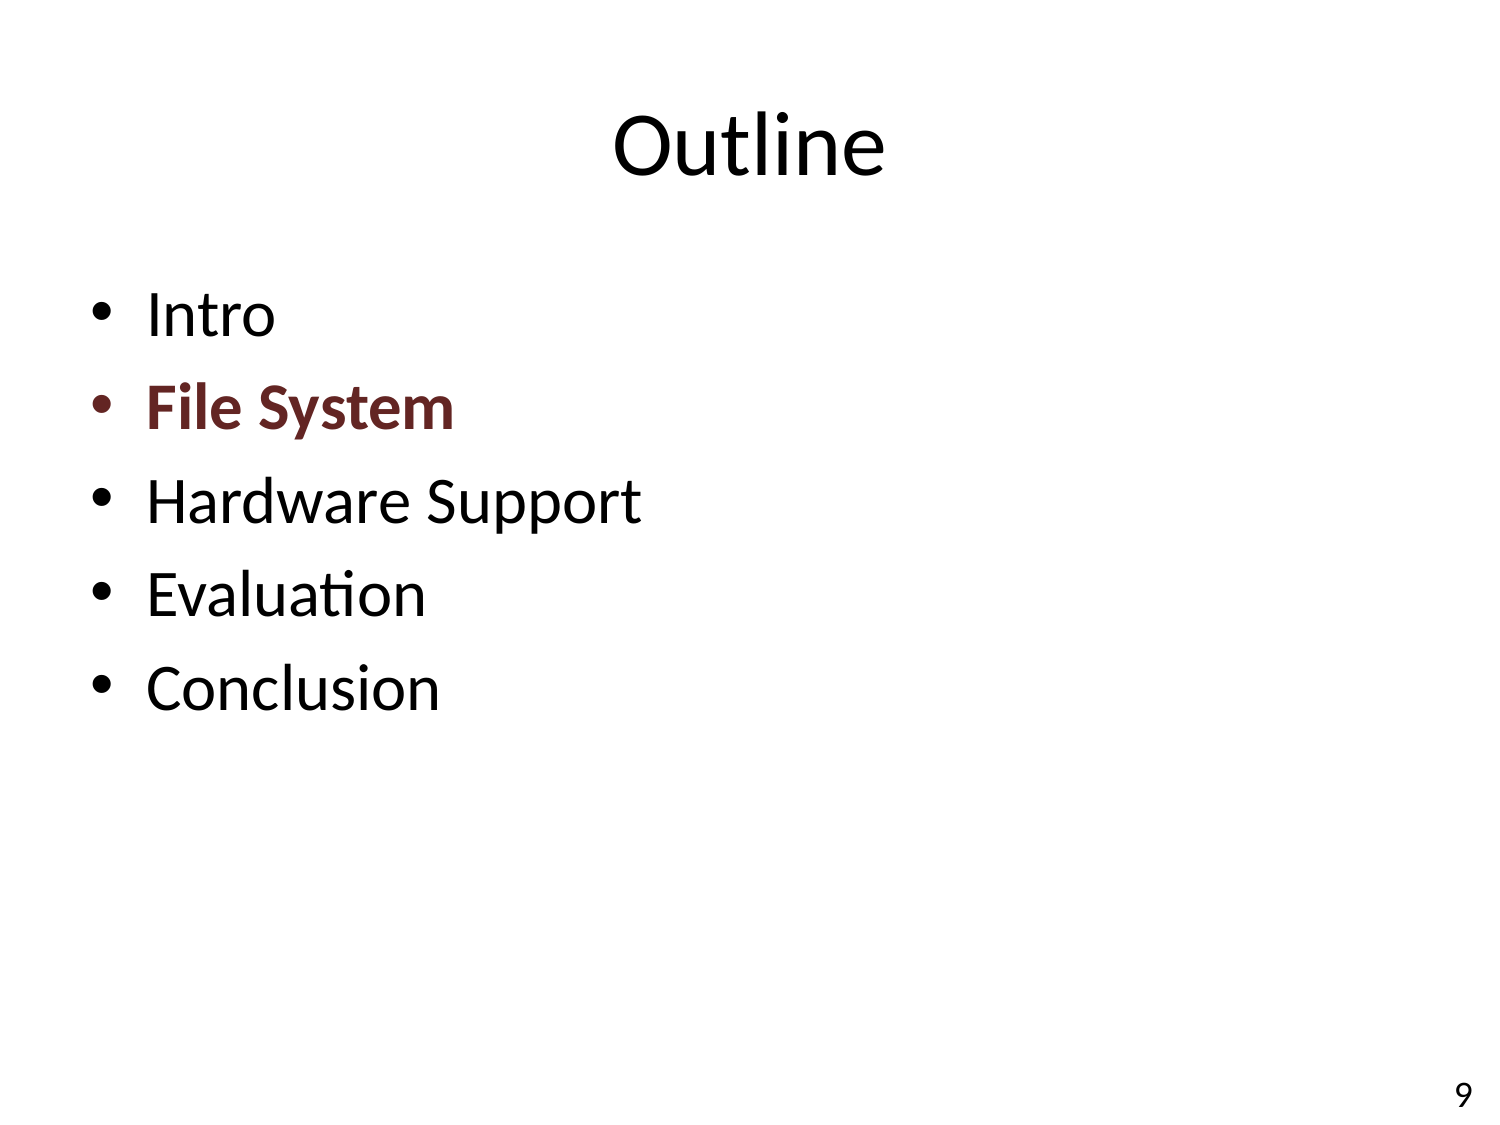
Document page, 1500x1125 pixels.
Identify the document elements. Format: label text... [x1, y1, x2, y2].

list Intro File System Hardware Support Evaluation Conclusion [75, 262, 1425, 1005]
title Outline [75, 45, 1425, 233]
slide_number 9 [1137, 1062, 1488, 1123]
